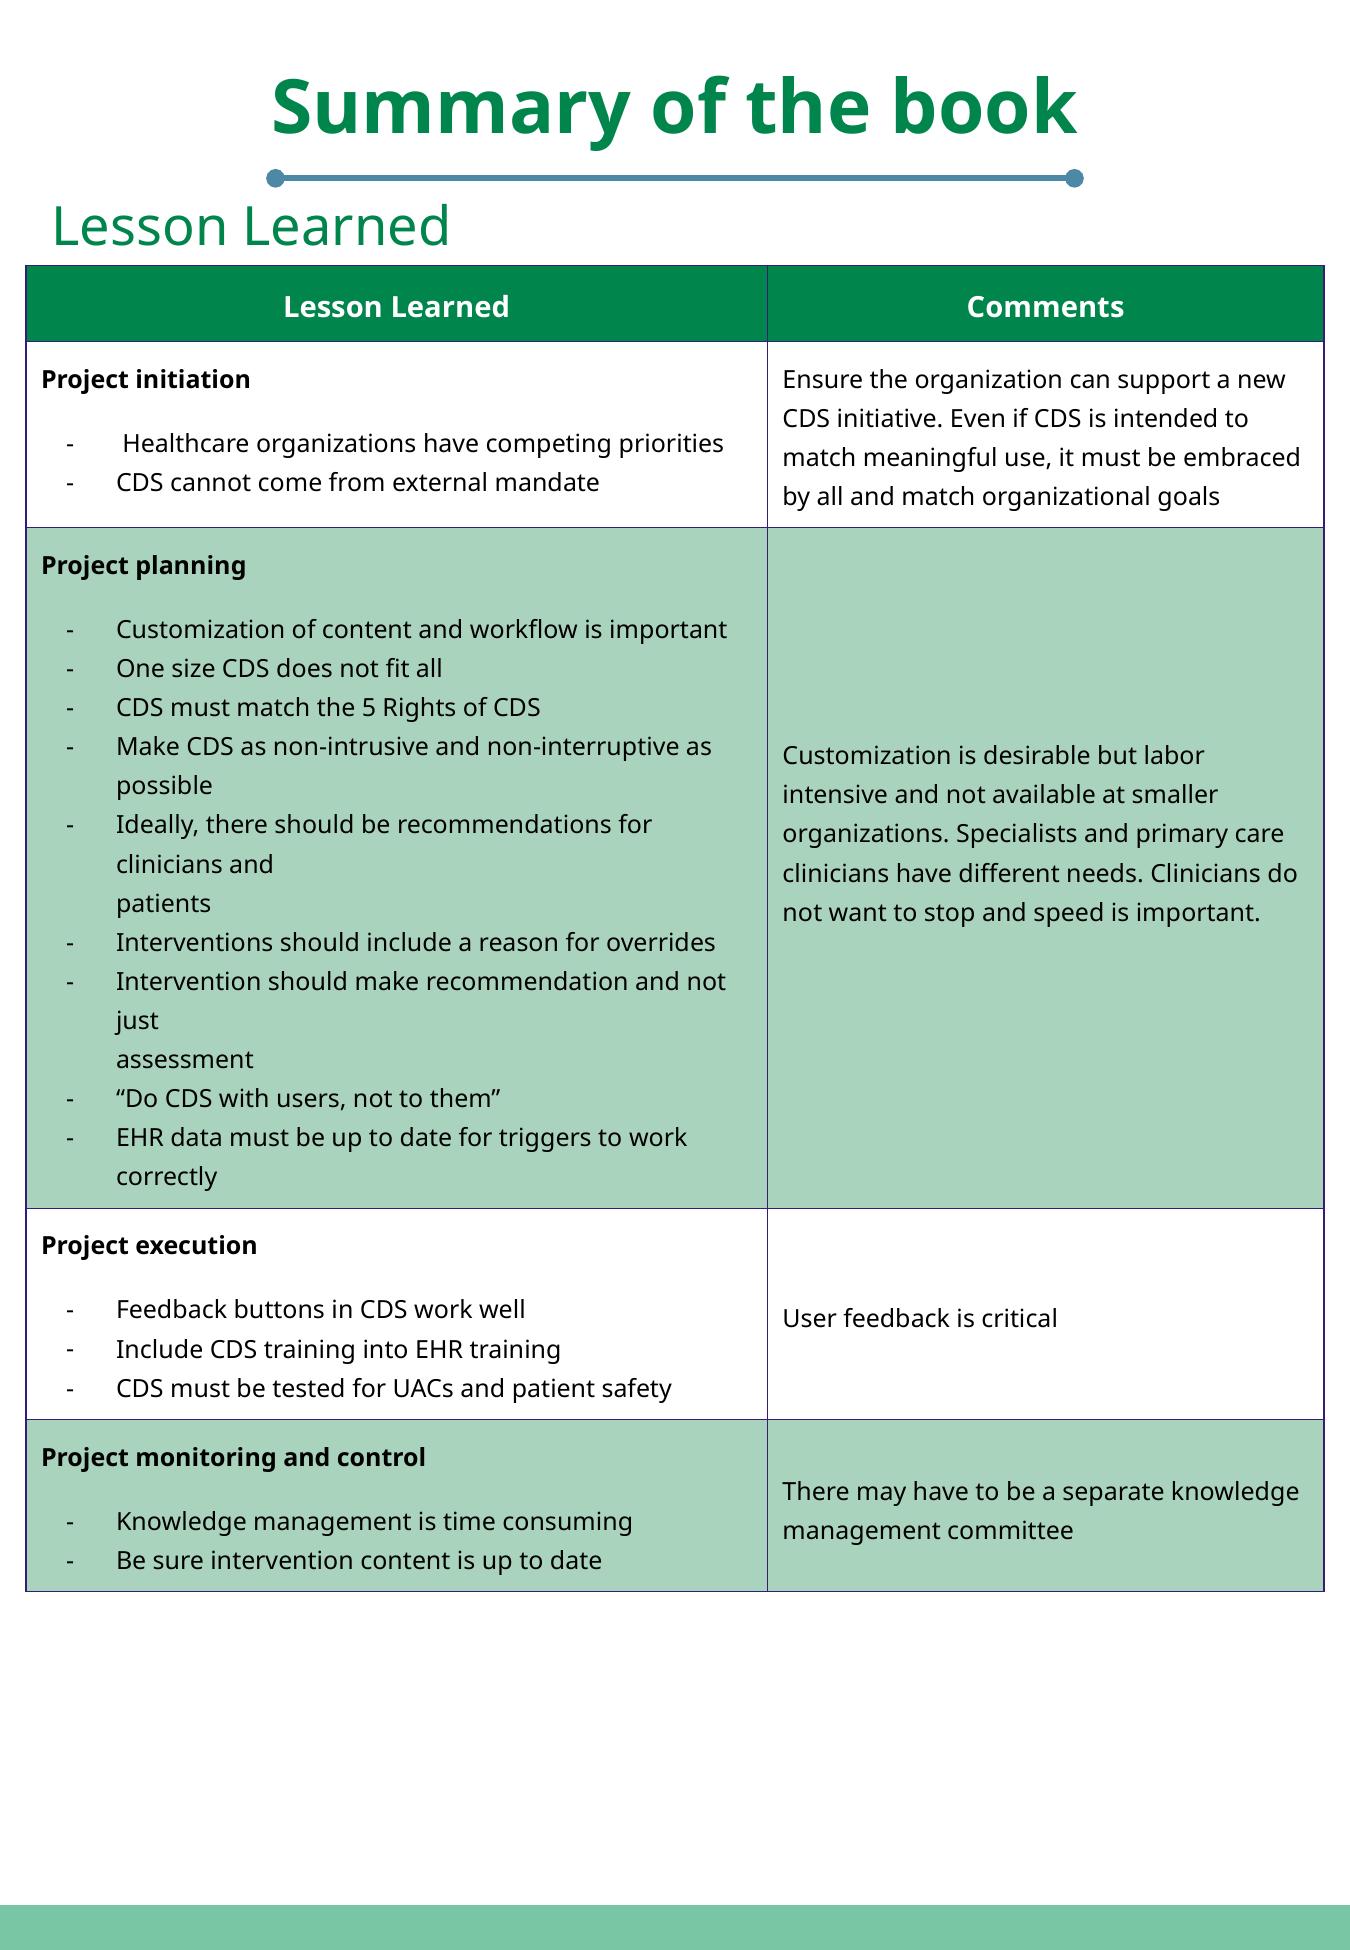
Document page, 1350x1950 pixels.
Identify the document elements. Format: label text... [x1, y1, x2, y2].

table_cell Customization is desirable but labor intensive and not available at smaller organizations. Specialists and primary care clinicians have different needs. Clinicians do not want to stop and speed is important. [768, 528, 1323, 1208]
table_cell There may have to be a separate knowledge management committee [768, 1420, 1323, 1591]
table_cell Project execution Feedback buttons in CDS work well Include CDS training into EHR training CDS must be tested for UACs and patient safety [27, 1209, 767, 1419]
text_box Lesson Learned [36, 191, 1028, 256]
table_cell Ensure the organization can support a new CDS initiative. Even if CDS is intended to match meaningful use, it must be embraced by all and match organizational goals [768, 342, 1323, 527]
table_cell Project initiation Healthcare organizations have competing priorities CDS cannot come from external mandate [27, 342, 767, 527]
table_cell Project monitoring and control Knowledge management is time consuming Be sure intervention content is up to date [27, 1420, 767, 1591]
table_header Comments [768, 266, 1323, 341]
table_cell User feedback is critical [768, 1209, 1323, 1419]
table_cell Project planning Customization of content and workflow is important One size CDS does not fit all CDS must match the 5 Rights of CDS Make CDS as non-intrusive and non-interruptive as possible Ideally, there should be recommendations for clinicians and patients Interventions should include a reason for overrides Intervention should make recommendation and not just assessment “Do CDS with users, not to them” EHR data must be up to date for triggers to work correctly [27, 528, 767, 1208]
text_box Summary of the book [134, 62, 1215, 145]
table_header Lesson Learned [27, 266, 767, 341]
